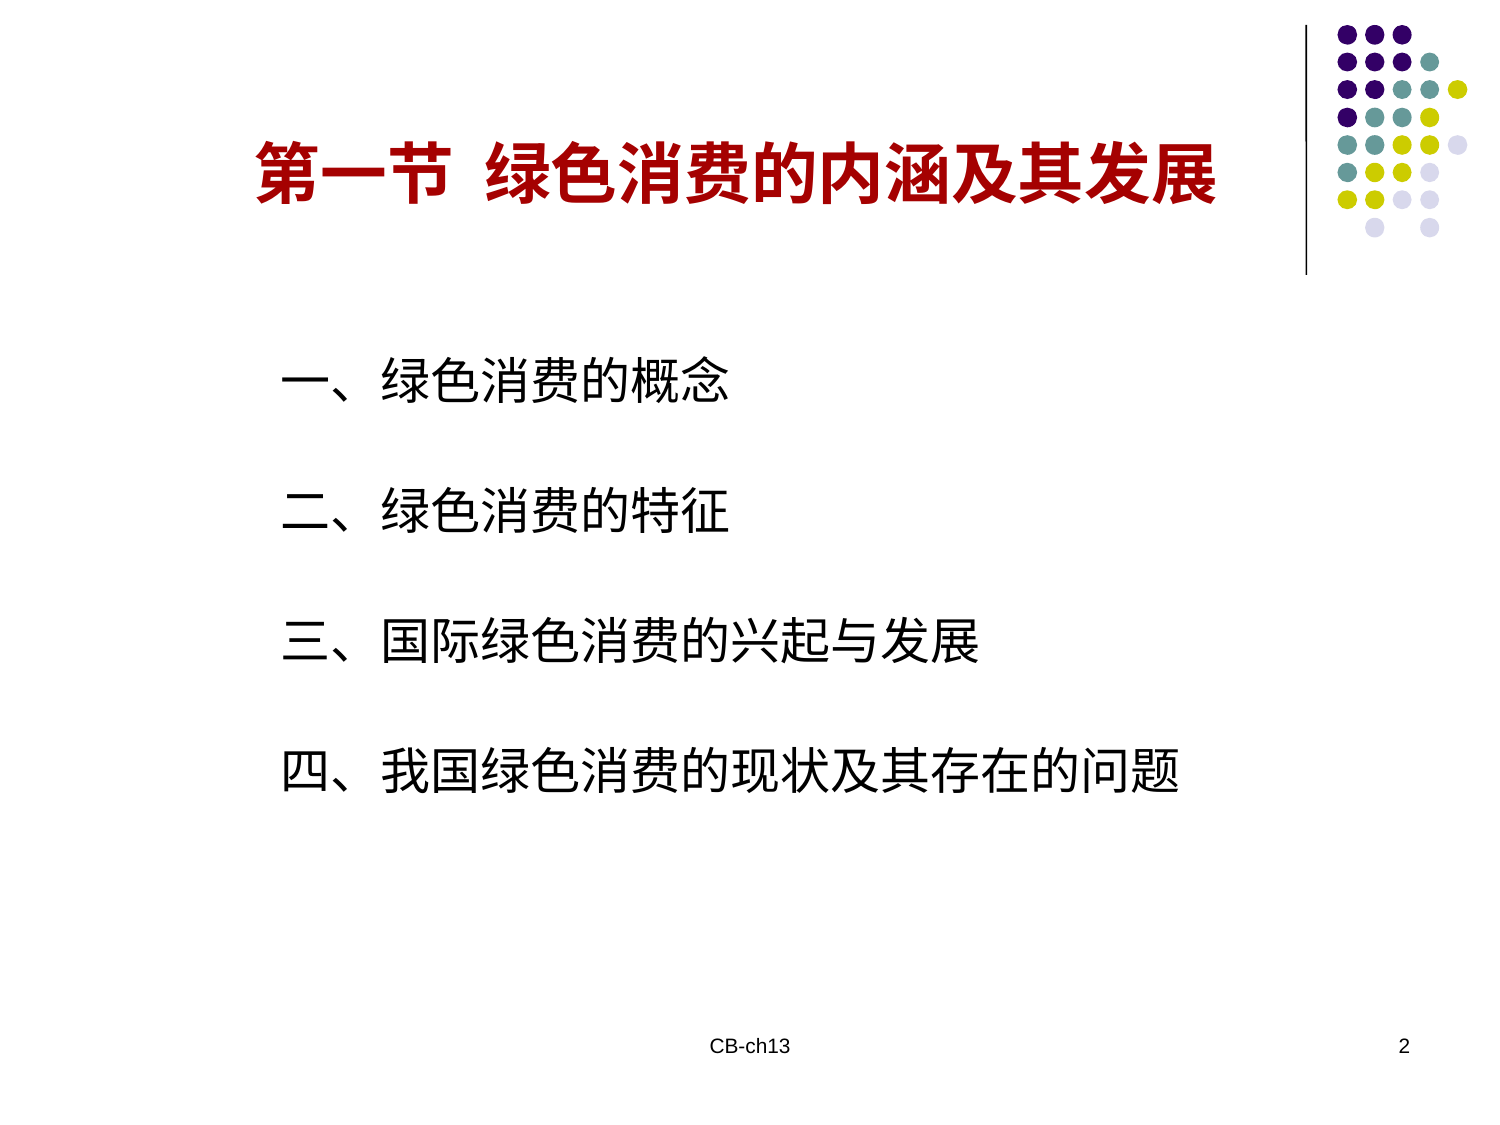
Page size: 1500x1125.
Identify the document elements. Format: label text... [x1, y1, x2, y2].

list 一、绿色消费的概念 二、绿色消费的特征 三、国际绿色消费的兴起与发展 四、我国绿色消费的现状及其存在的问题 [265, 281, 1426, 1006]
footer CB-ch13 [512, 1024, 988, 1101]
title 第一节 绿色消费的内涵及其发展 [41, 77, 1432, 266]
slide_number 2 [1074, 1024, 1426, 1101]
